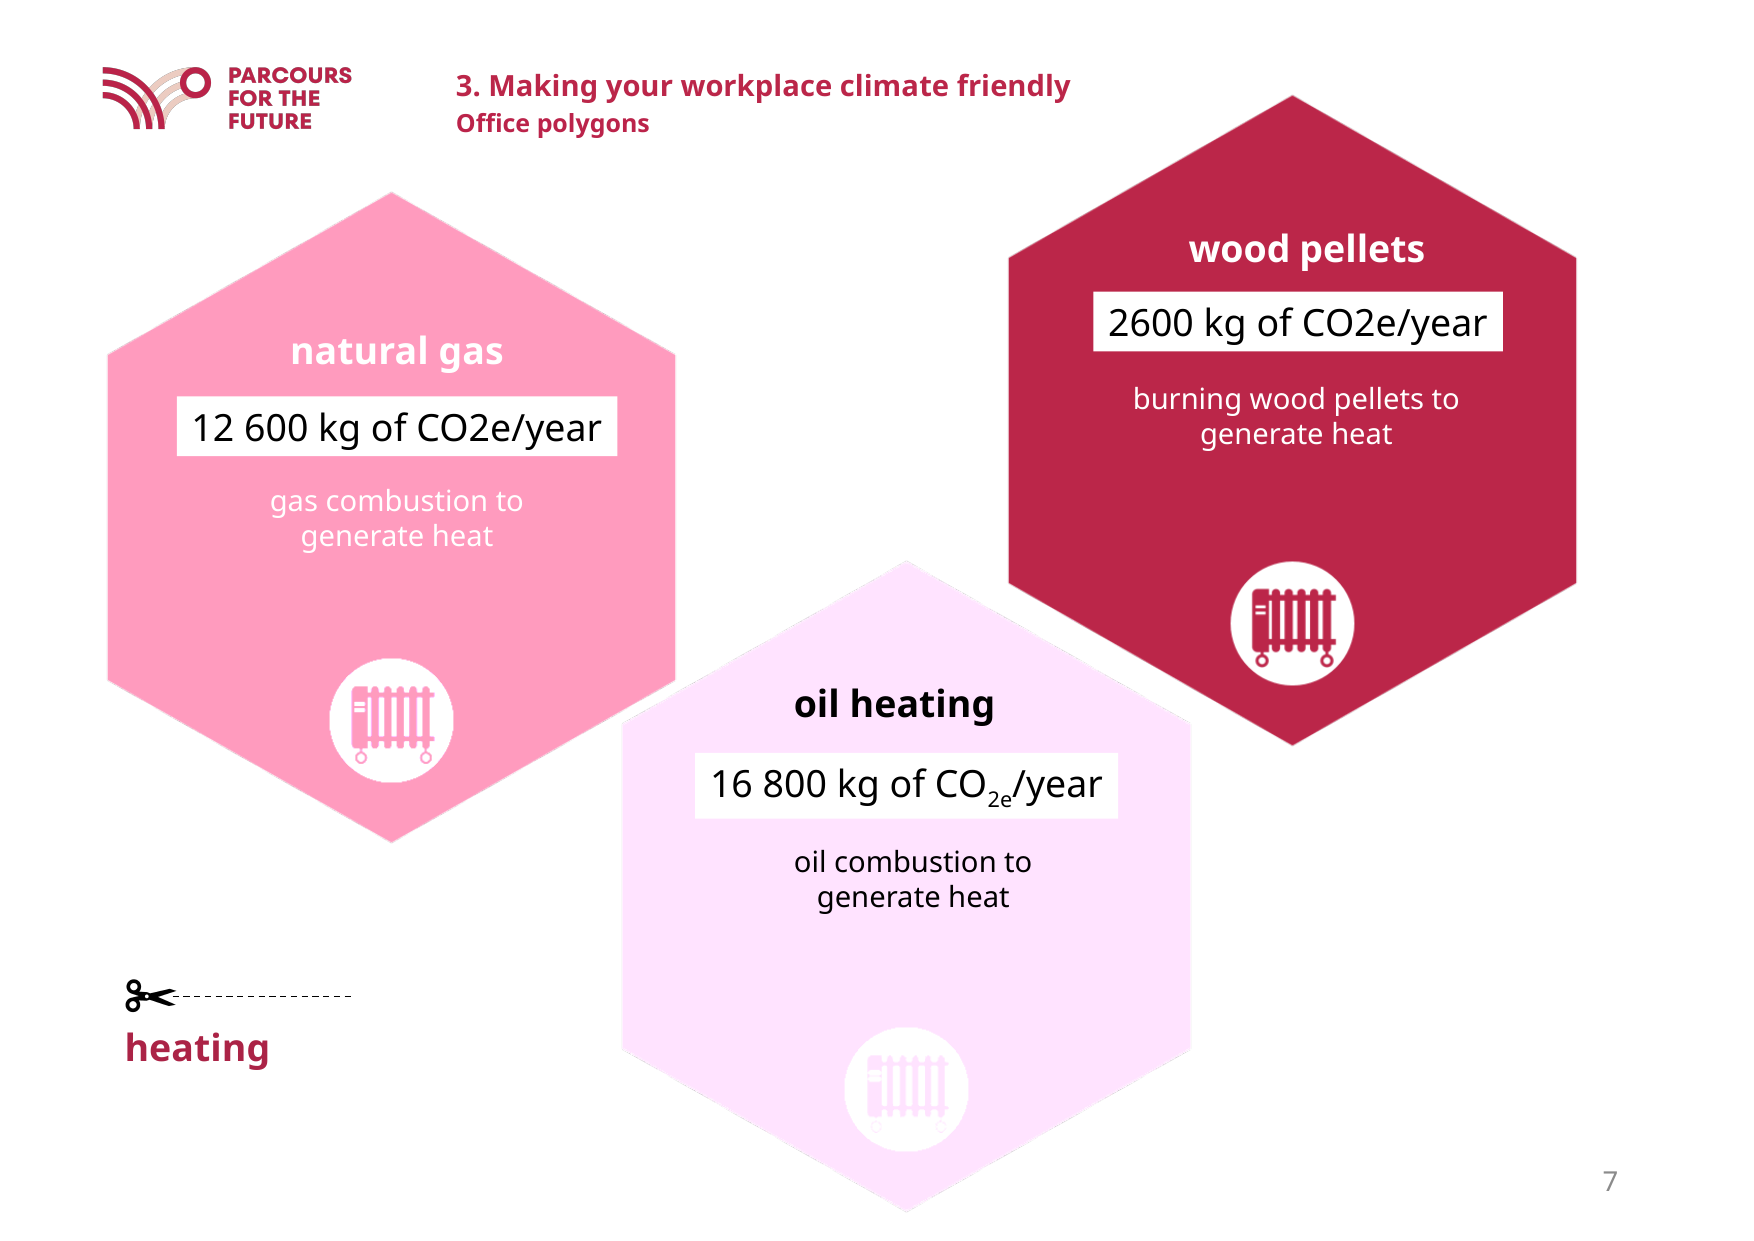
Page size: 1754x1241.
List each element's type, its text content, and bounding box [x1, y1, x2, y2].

picture [108, 956, 189, 1037]
picture [0, 14, 1698, 1241]
slide_number 7 [1312, 1149, 1634, 1216]
text_box heating [109, 1016, 286, 1077]
